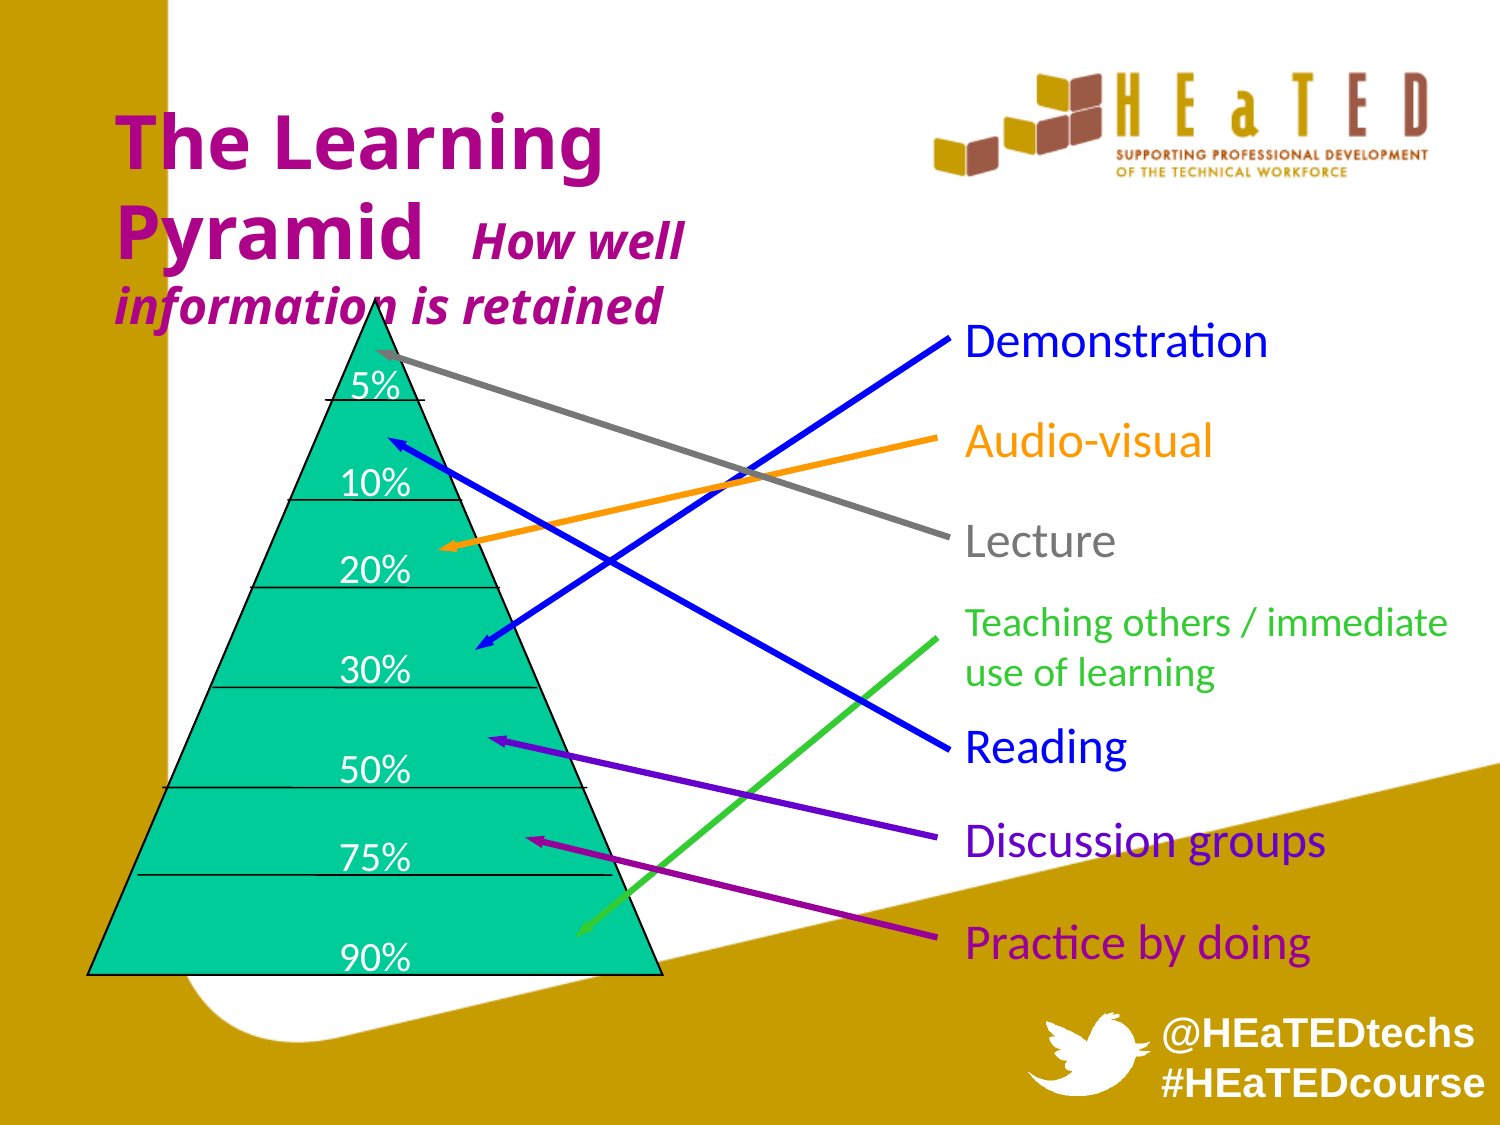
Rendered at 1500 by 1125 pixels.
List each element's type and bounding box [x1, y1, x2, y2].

text_box [87, 87, 1476, 988]
picture [0, 0, 1500, 1125]
